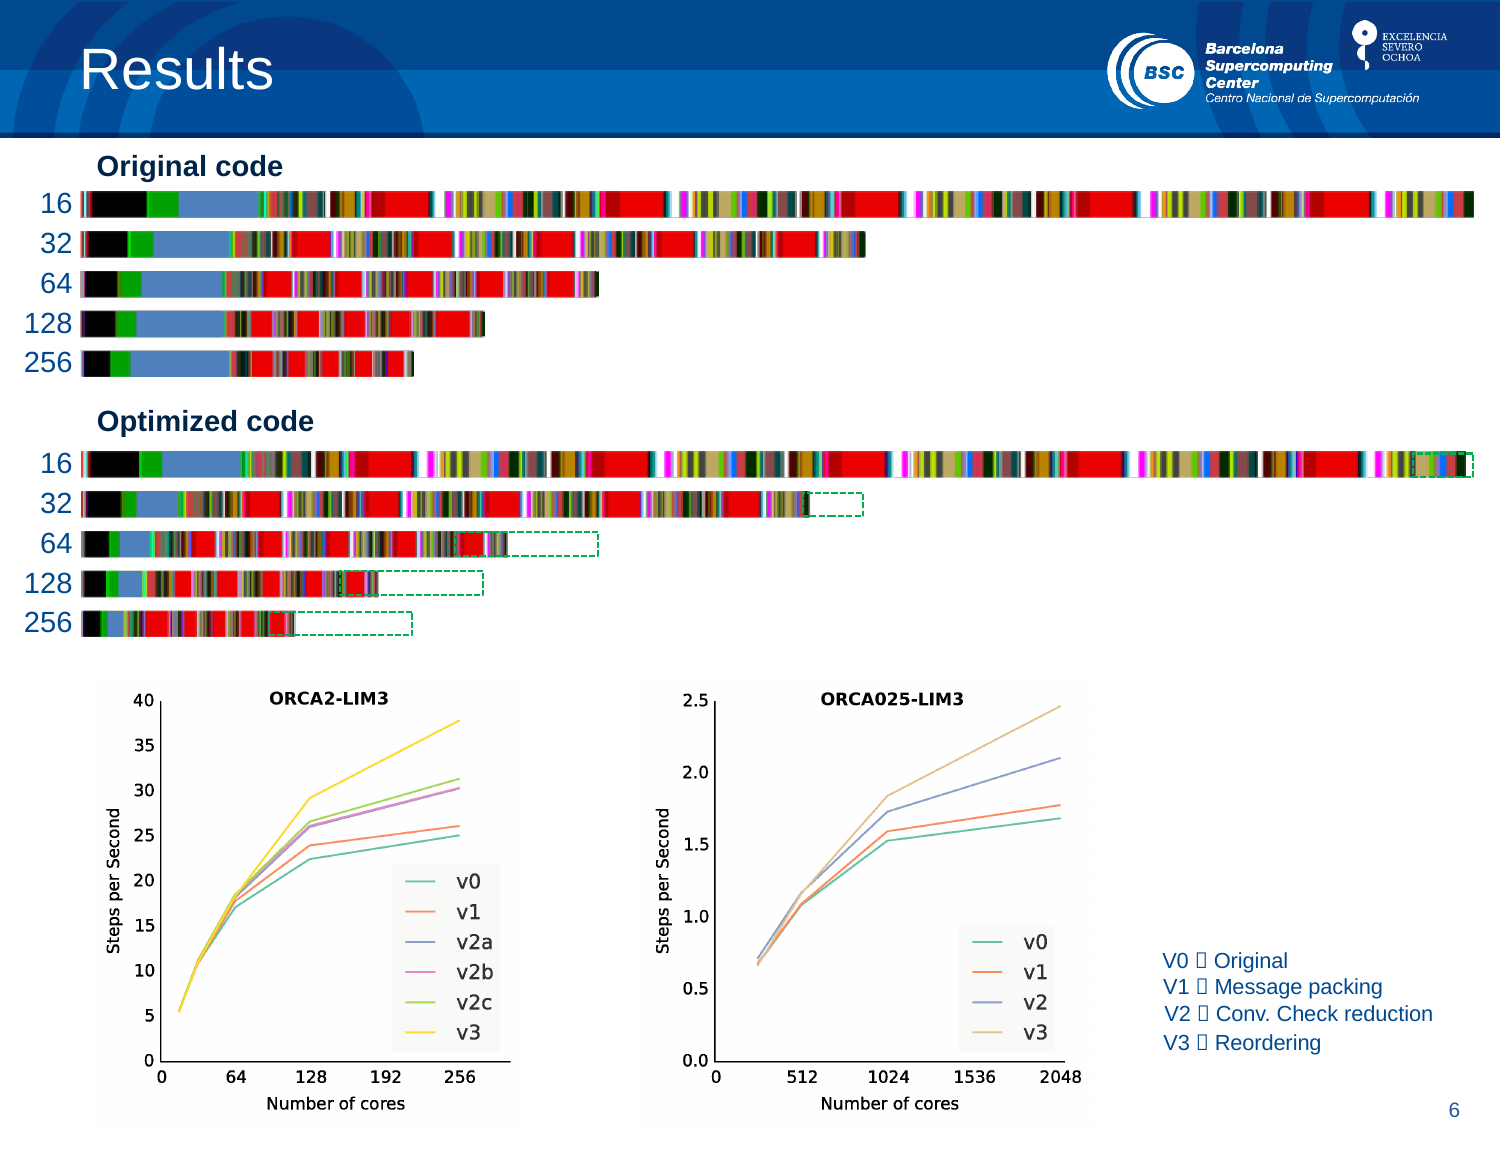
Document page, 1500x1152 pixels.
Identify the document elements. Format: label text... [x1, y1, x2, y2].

picture [0, 0, 1500, 138]
text_box 32 [25, 217, 75, 256]
text_box [1466, 451, 1475, 479]
text_box 128 [9, 297, 75, 336]
picture [80, 191, 1474, 377]
picture [640, 679, 1093, 1128]
text_box 64 [25, 516, 76, 557]
text_box 128 [9, 557, 76, 596]
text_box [1141, 939, 1457, 1064]
text_box 256 [9, 596, 83, 646]
text_box 32 [25, 477, 76, 516]
text_box Original code [81, 140, 299, 189]
text_box Optimized code [82, 395, 330, 445]
picture [81, 451, 1466, 637]
text_box 16 [25, 176, 81, 217]
text_box 64 [25, 256, 75, 297]
text_box 16 [25, 436, 88, 477]
title Results [65, 23, 1081, 138]
picture [91, 679, 523, 1128]
text_box 256 [9, 336, 88, 386]
